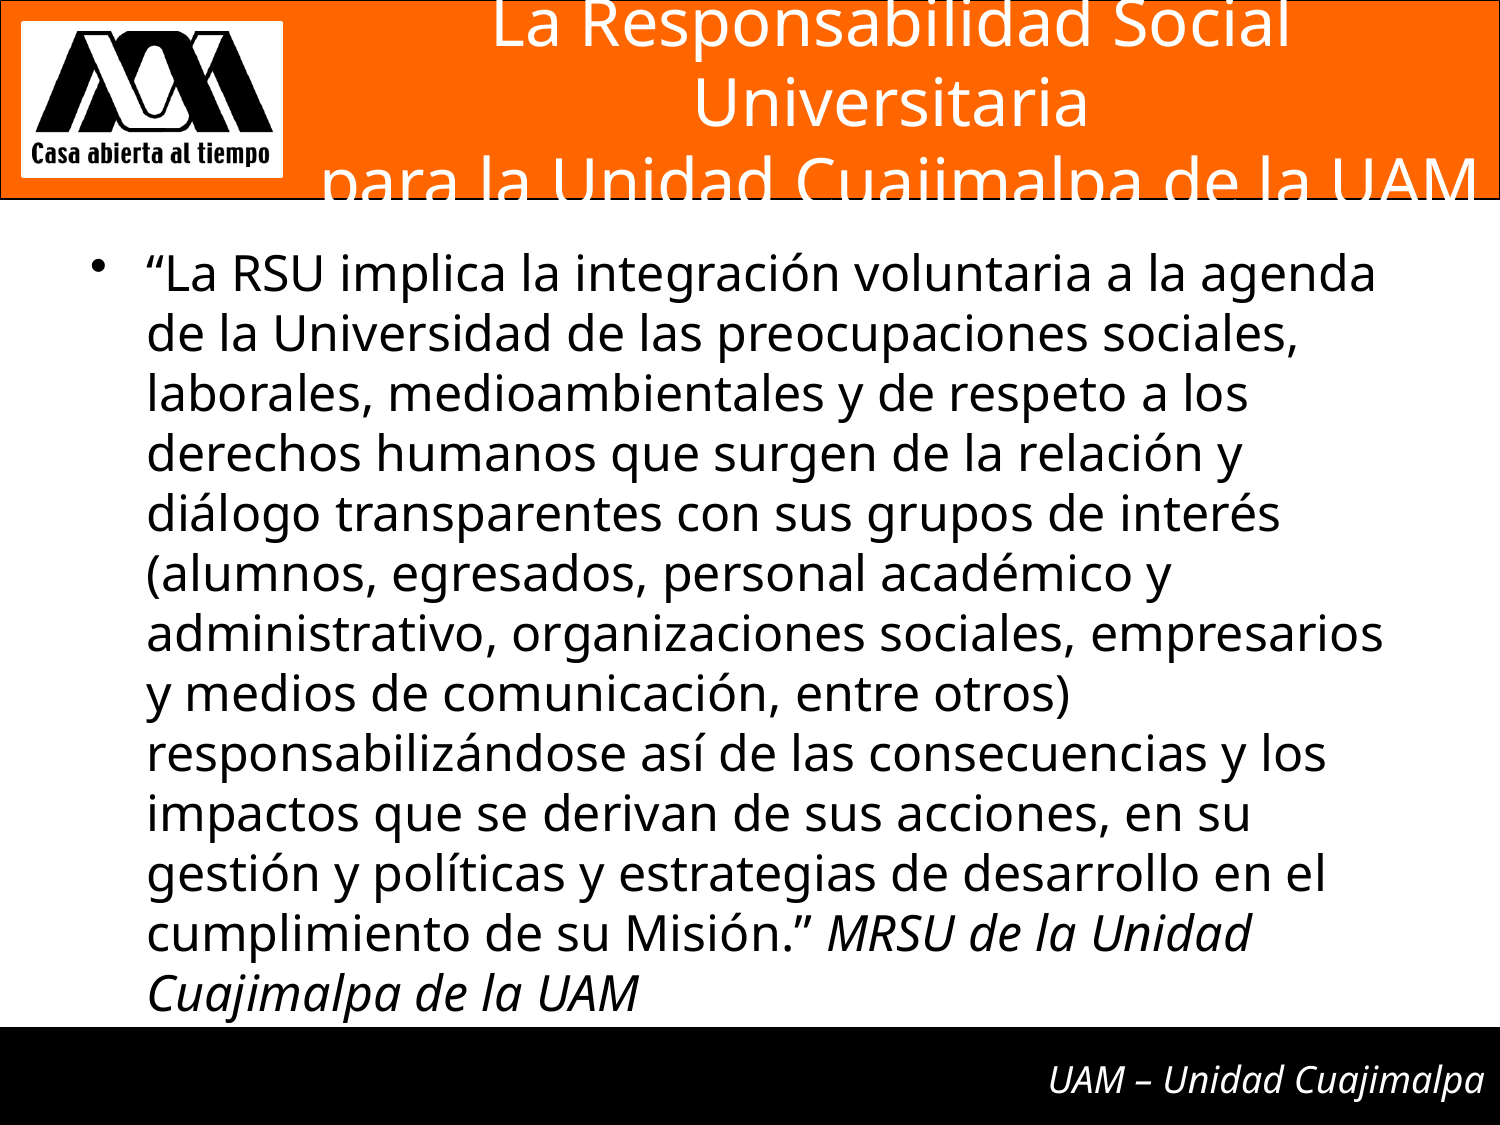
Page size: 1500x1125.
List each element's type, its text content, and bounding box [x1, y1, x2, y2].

title La Responsabilidad Social Universitaria para la Unidad Cuajimalpa de la UAM [284, 0, 1500, 200]
list “La RSU implica la integración voluntaria a la agenda de la Universidad de las preocupaciones sociales, laborales, medioambientales y de respeto a los derechos humanos que surgen de la relación y diálogo transparentes con sus grupos de interés (alumnos, egresados, personal académico y administrativo, organizaciones sociales, empresarios y medios de comunicación, entre otros) responsabilizándose así de las consecuencias y los impactos que se derivan de sus acciones, en su gestión y políticas y estrategias de desarrollo en el cumplimiento de su Misión.” MRSU de la Unidad Cuajimalpa de la UAM [74, 234, 1426, 1006]
picture [32, 31, 273, 167]
